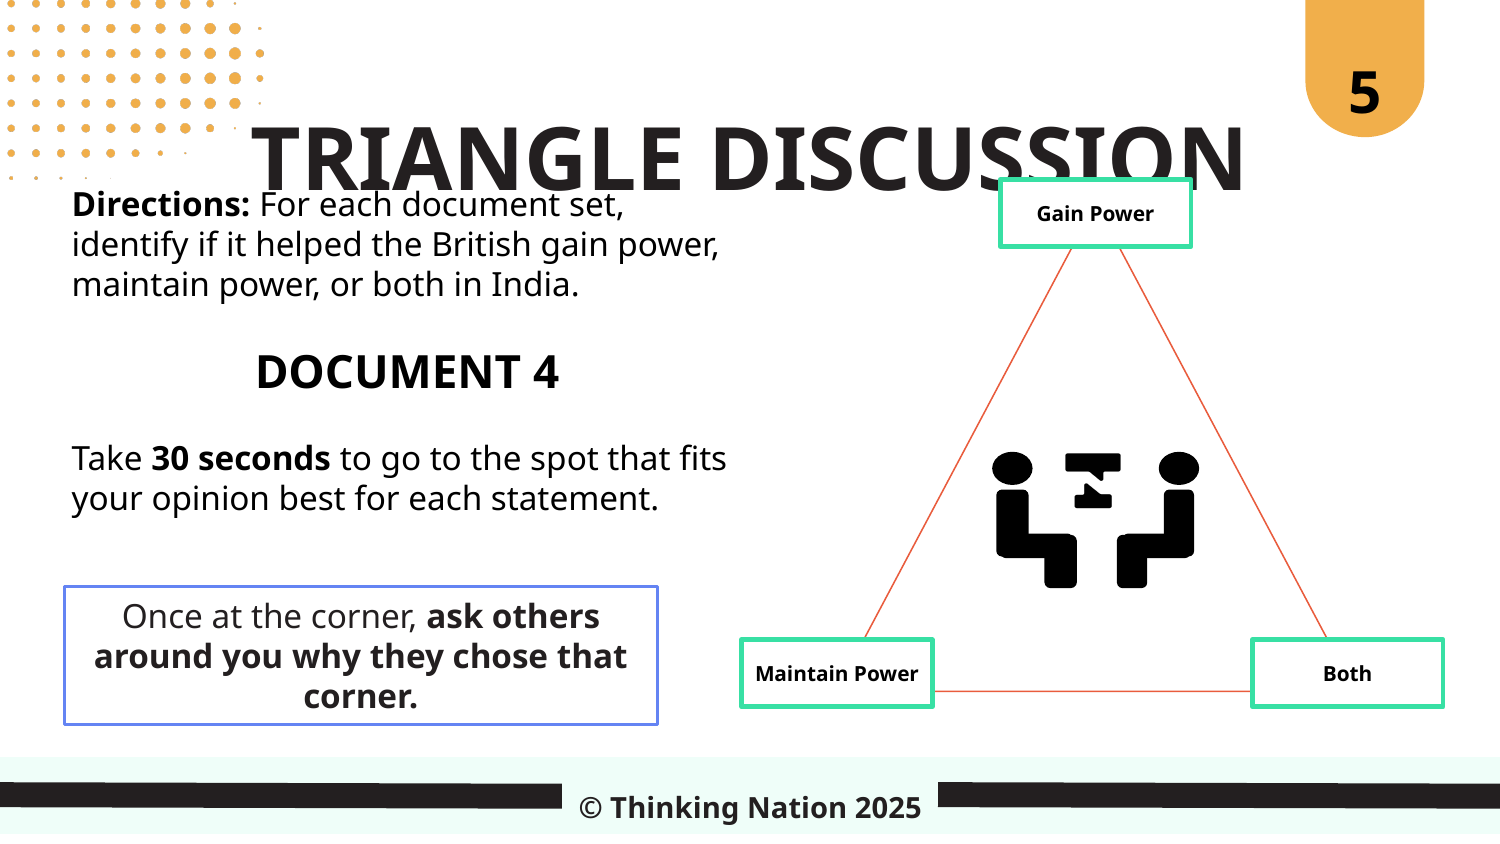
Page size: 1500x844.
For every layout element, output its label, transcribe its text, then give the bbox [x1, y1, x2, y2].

text_box [864, 247, 1328, 692]
text_box [0, 0, 264, 180]
text_box Once at the corner, ask others around you why they chose that corner. [64, 586, 658, 725]
text_box Both [1252, 639, 1444, 707]
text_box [992, 441, 1199, 588]
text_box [0, 756, 1500, 835]
text_box Directions: For each document set, identify if it helped the British gain power, maintain power, or both in India. DOCUMENT 4 Take 30 seconds to go to the spot that fits your opinion best for each statement. [64, 175, 750, 588]
text_box Maintain Power [741, 639, 933, 707]
text_box TRIANGLE DISCUSSION [209, 61, 1291, 209]
text_box Gain Power [1000, 179, 1191, 247]
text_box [1300, 0, 1430, 138]
